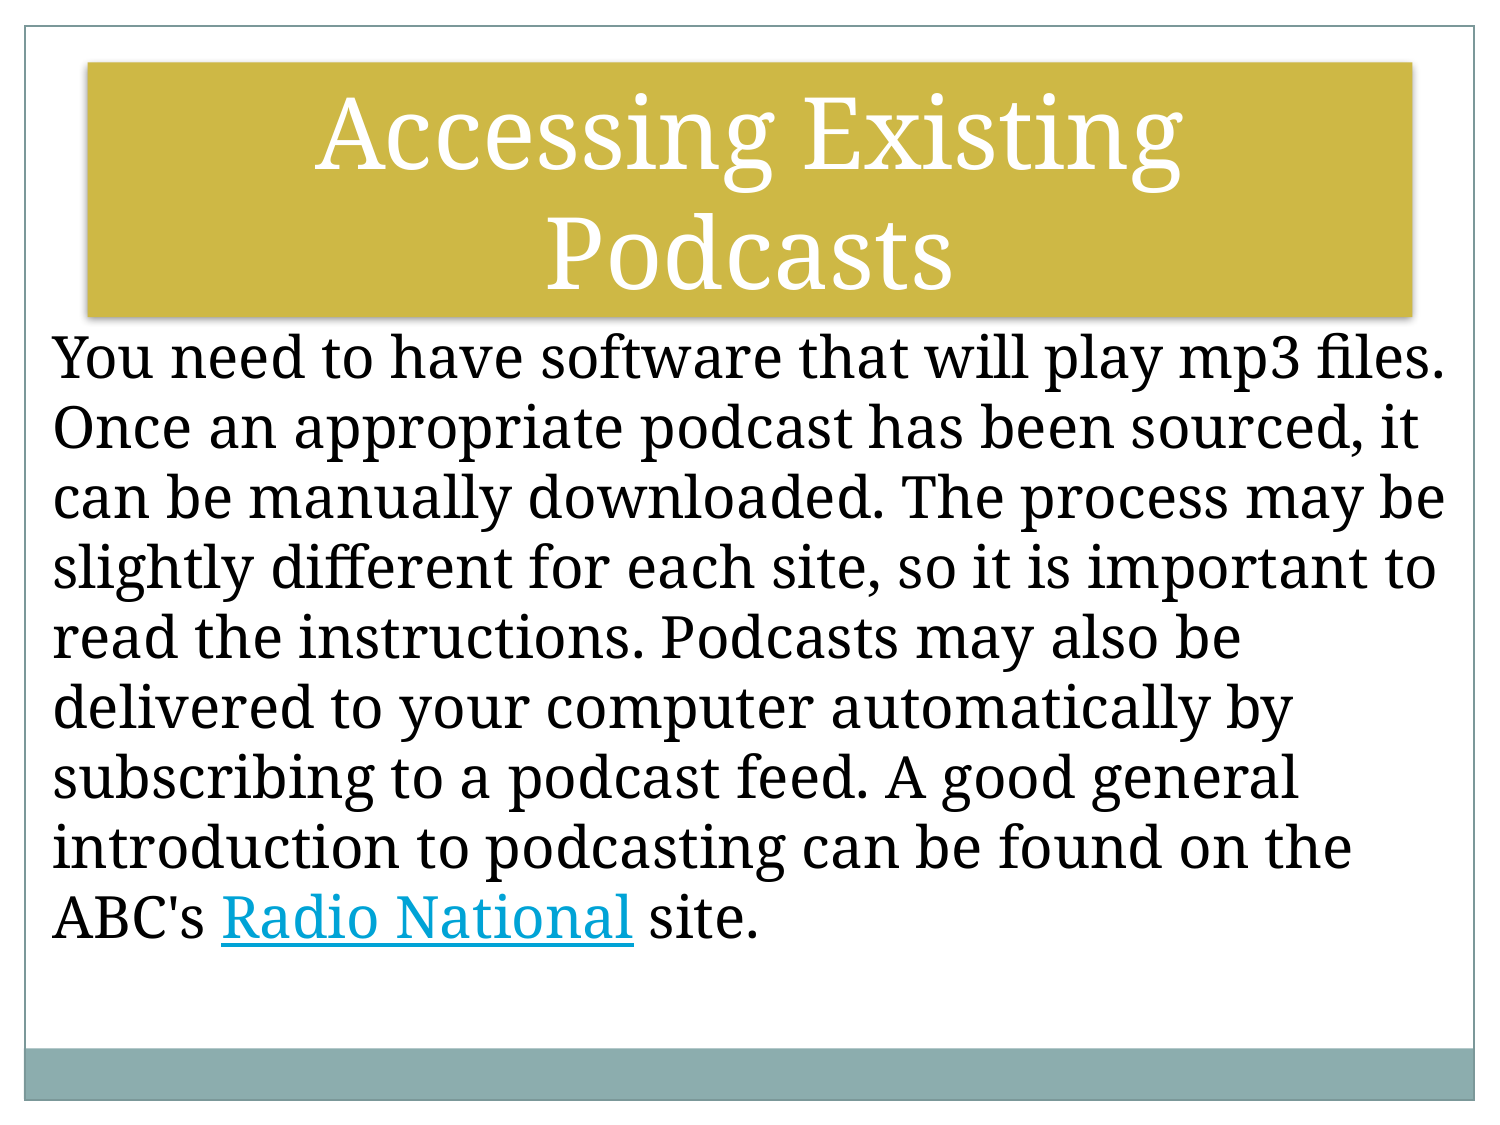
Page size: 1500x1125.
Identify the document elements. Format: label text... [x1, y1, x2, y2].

text_box Accessing Existing Podcasts [87, 62, 1413, 318]
text_box You need to have software that will play mp3 files. Once an appropriate podcast has been sourced, it can be manually downloaded. The process may be slightly different for each site, so it is important to read the instructions. Podcasts may also be delivered to your computer automatically by subscribing to a podcast feed. A good general introduction to podcasting can be found on the ABC's Radio National site. [37, 312, 1475, 967]
